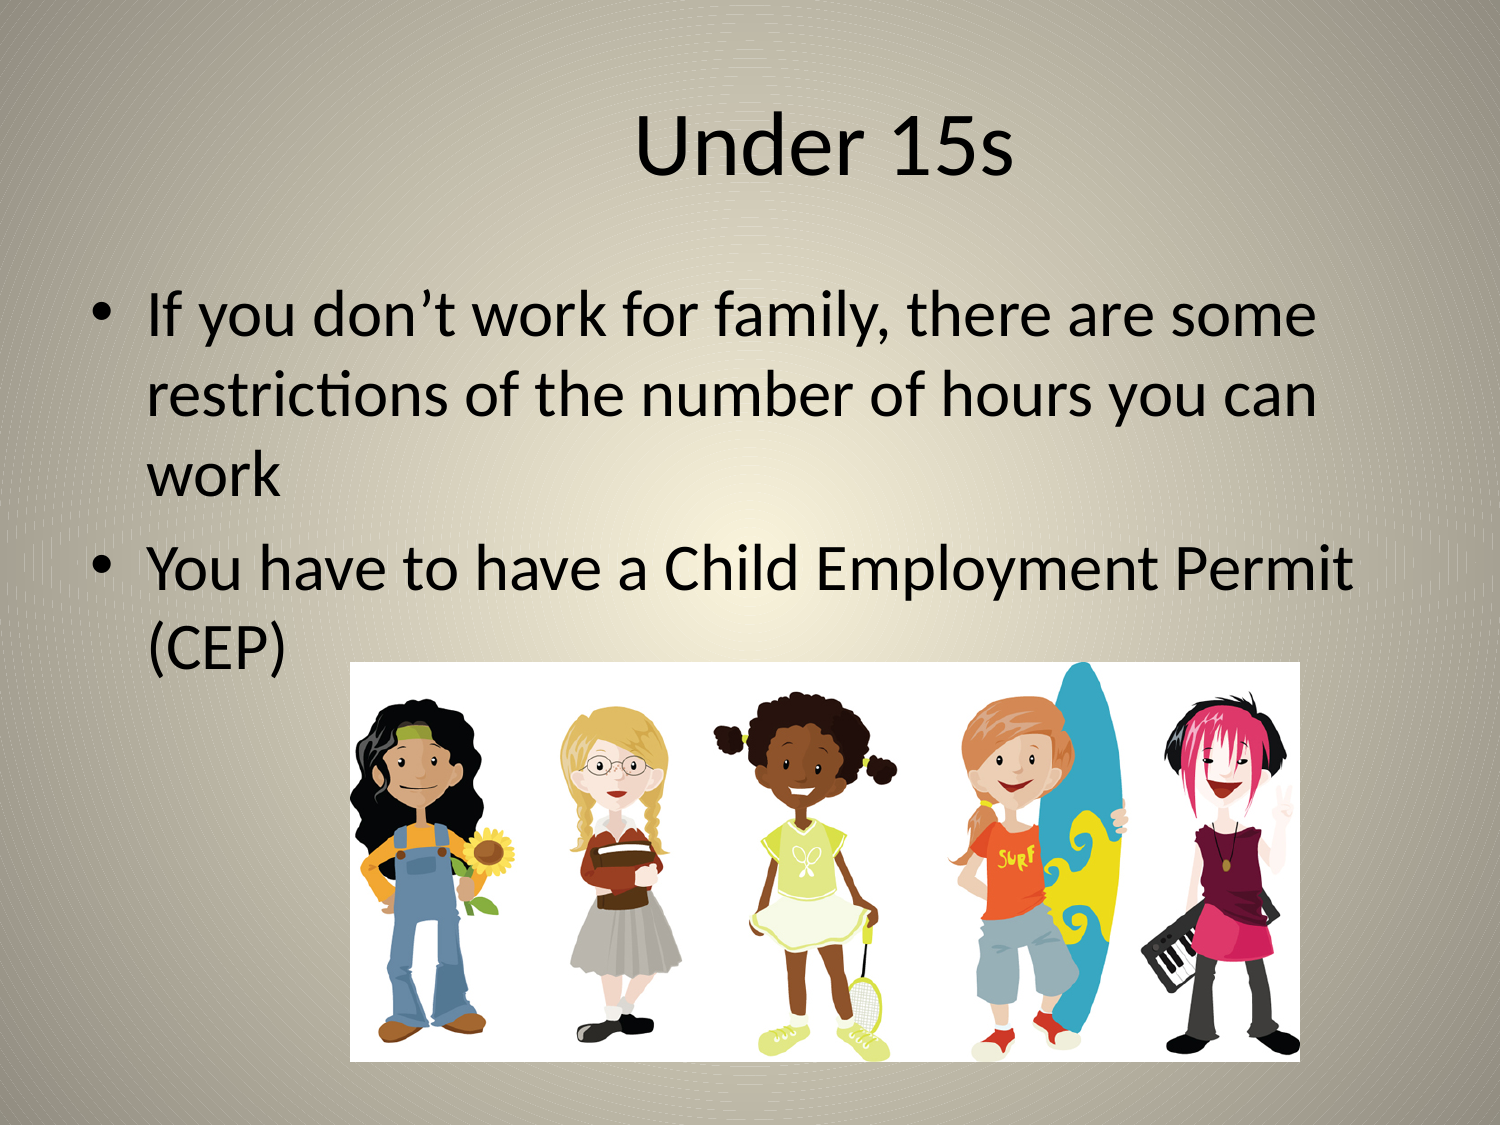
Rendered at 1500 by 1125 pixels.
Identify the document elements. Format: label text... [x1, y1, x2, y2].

title Under 15s [75, 45, 1425, 233]
picture [349, 662, 1301, 1062]
list If you don’t work for family, there are some restrictions of the number of hours you can work You have to have a Child Employment Permit (CEP) [75, 262, 1425, 1005]
